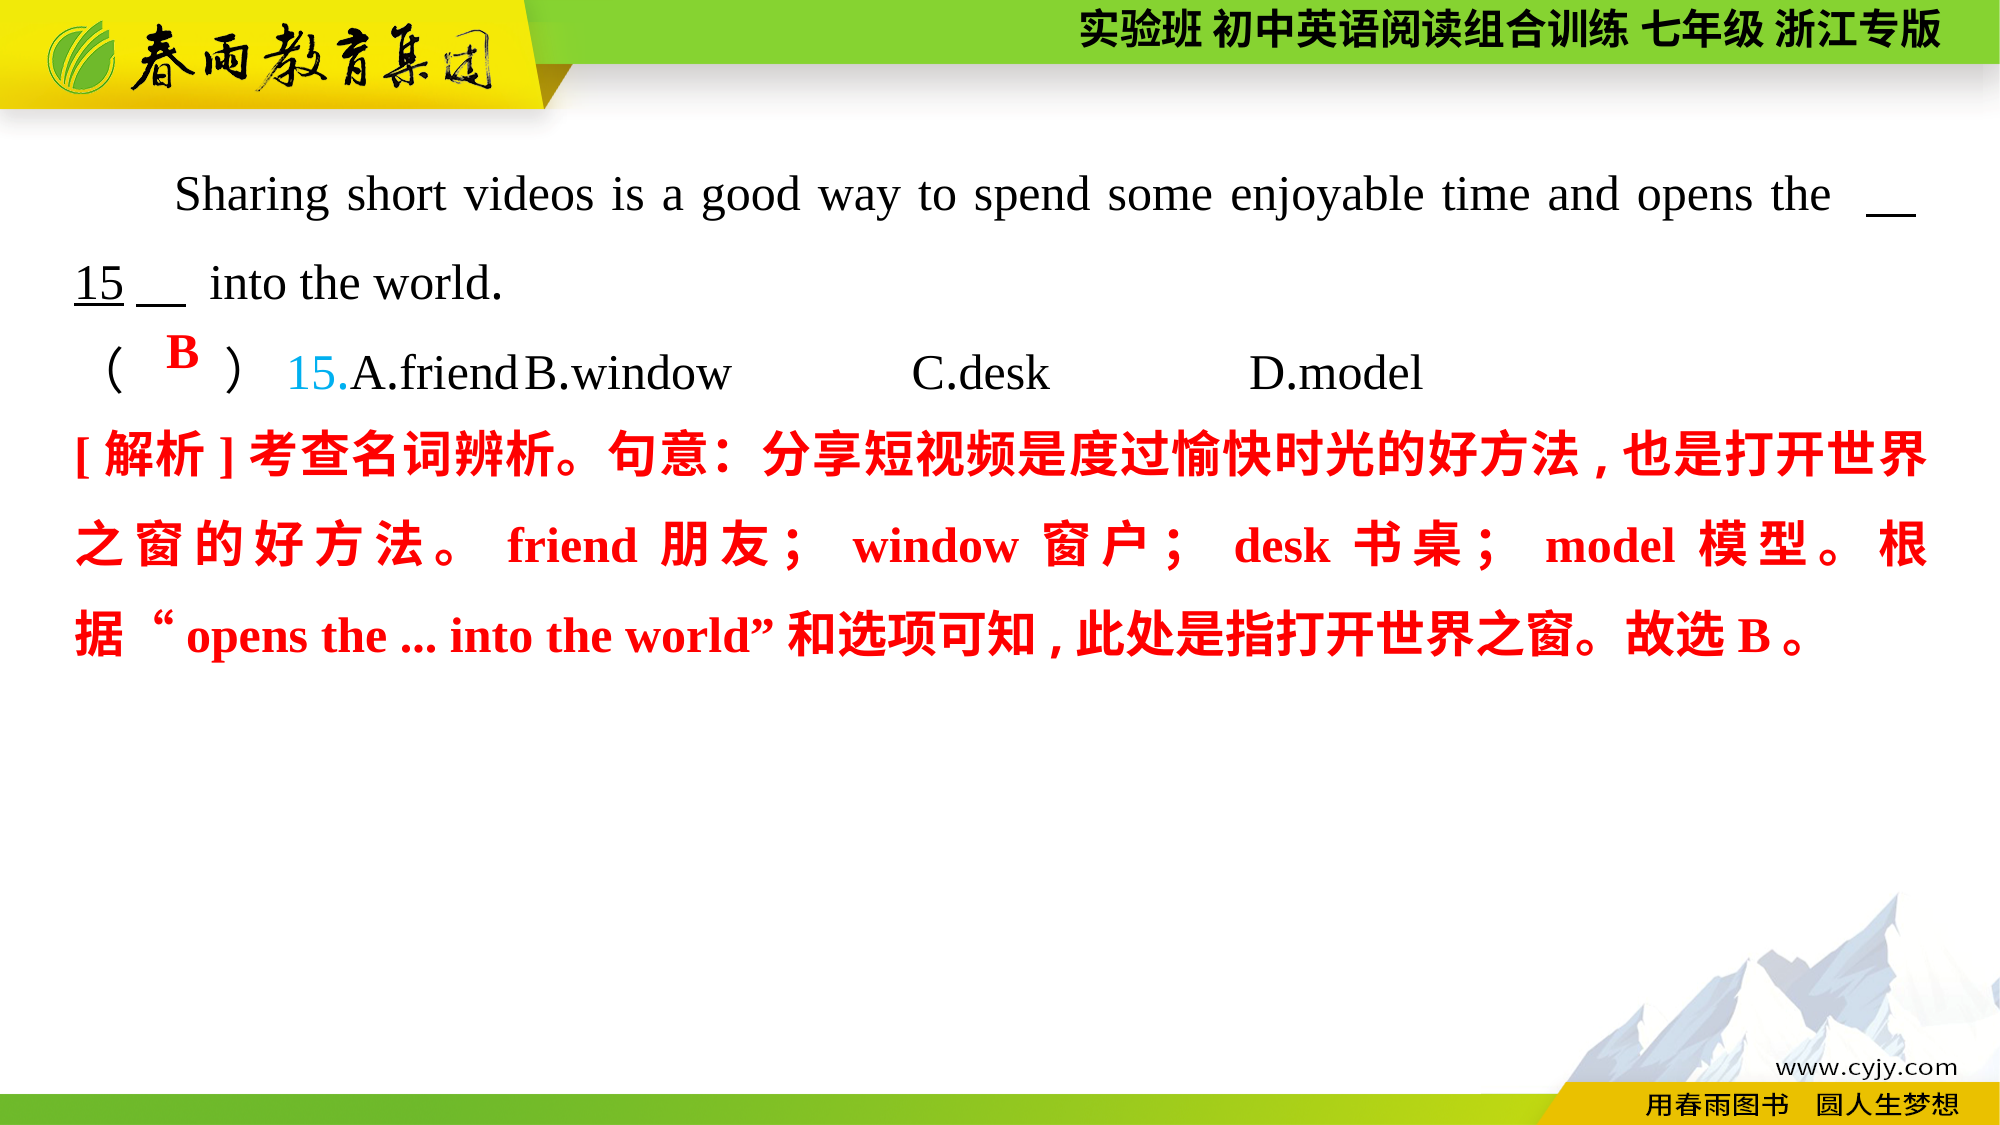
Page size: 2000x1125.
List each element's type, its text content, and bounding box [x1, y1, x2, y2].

list Sharing short videos is a good way to spend some enjoyable time and opens the 15 into the world. （ ）15.A.friend B.window C.desk D.model [59, 122, 1944, 385]
text_box B [151, 311, 215, 385]
picture [0, 0, 2000, 1125]
text_box [解析]考查名词辨析。句意：分享短视频是度过愉快时光的好方法,也是打开世界之窗的好方法。friend朋友；window窗户；desk书桌；model模型。根据“opens the ... into the world”和选项可知,此处是指打开世界之窗。故选B。 [59, 385, 1944, 671]
